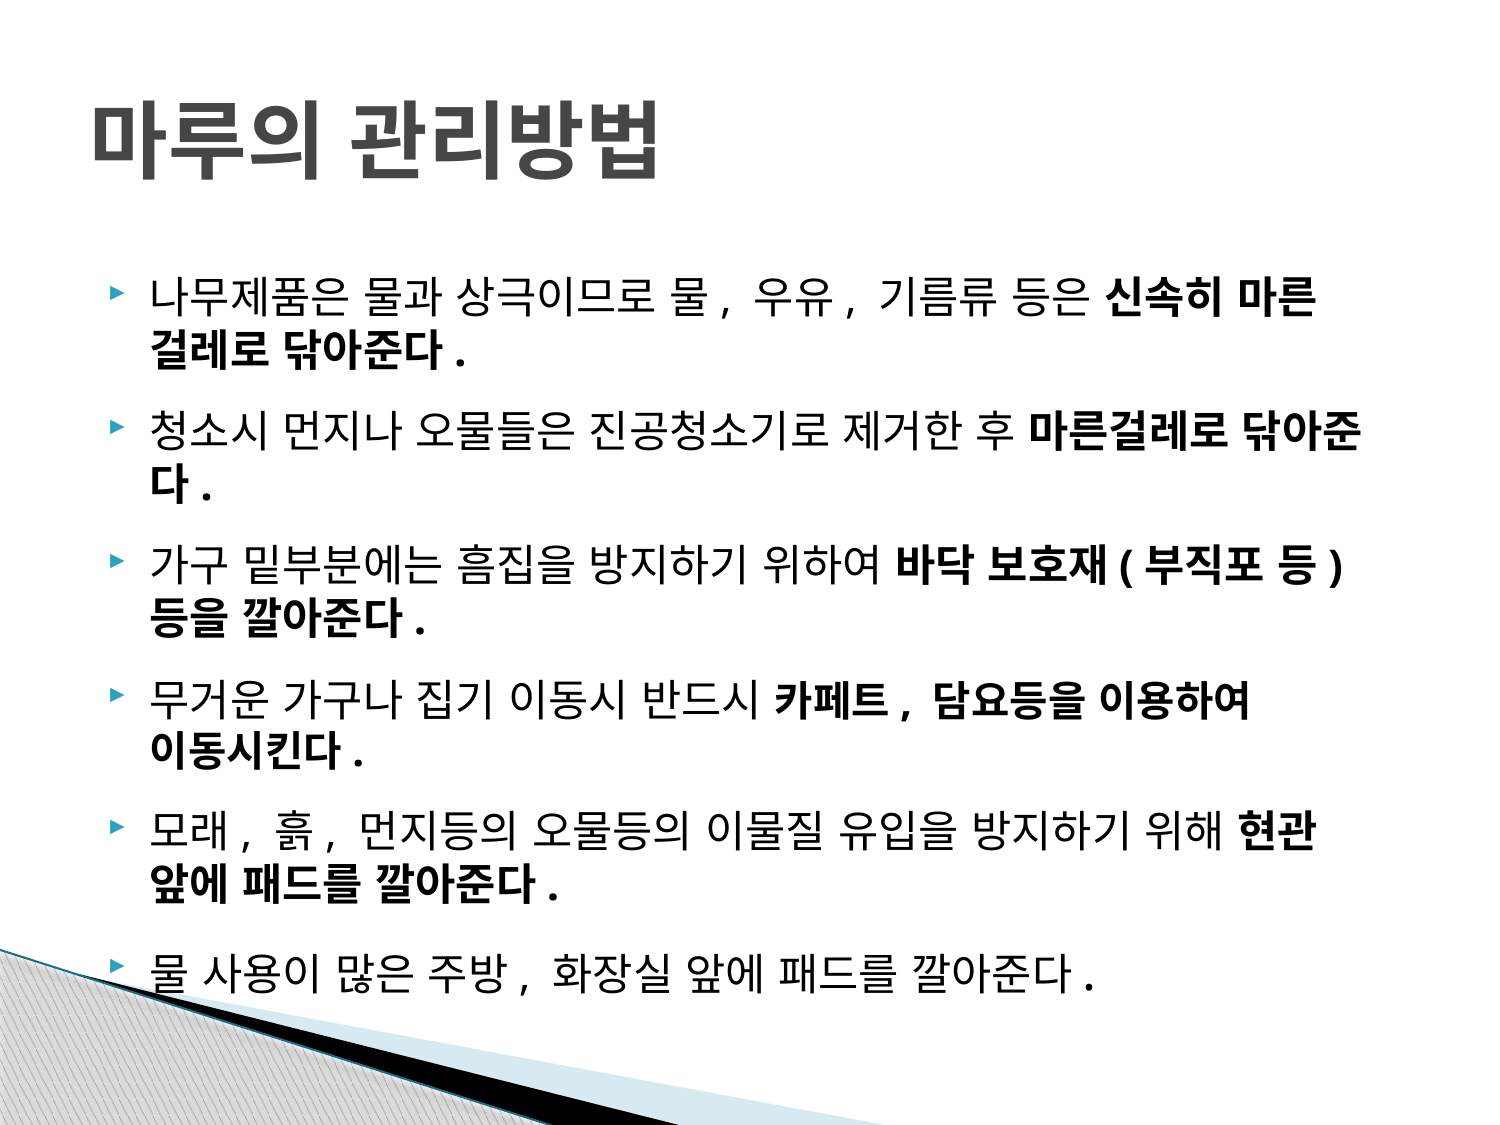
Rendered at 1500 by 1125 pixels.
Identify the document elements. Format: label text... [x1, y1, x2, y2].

title 마루의 관리방법 [75, 45, 1425, 233]
list 나무제품은 물과 상극이므로 물, 우유, 기름류 등은 신속히 마른 걸레로 닦아준다. 청소시 먼지나 오물들은 진공청소기로 제거한 후 마른걸레로 닦아준다. 가구 밑부분에는 흠집을 방지하기 위하여 바닥 보호재(부직포 등)등을 깔아준다. 무거운 가구나 집기 이동시 반드시 카페트, 담요등을 이용하여 이동시킨다. 모래, 흙, 먼지등의 오물등의 이물질 유입을 방지하기 위해 현관 앞에 패드를 깔아준다. 물 사용이 많은 주방, 화장실 앞에 패드를 깔아준다. [75, 262, 1425, 1083]
